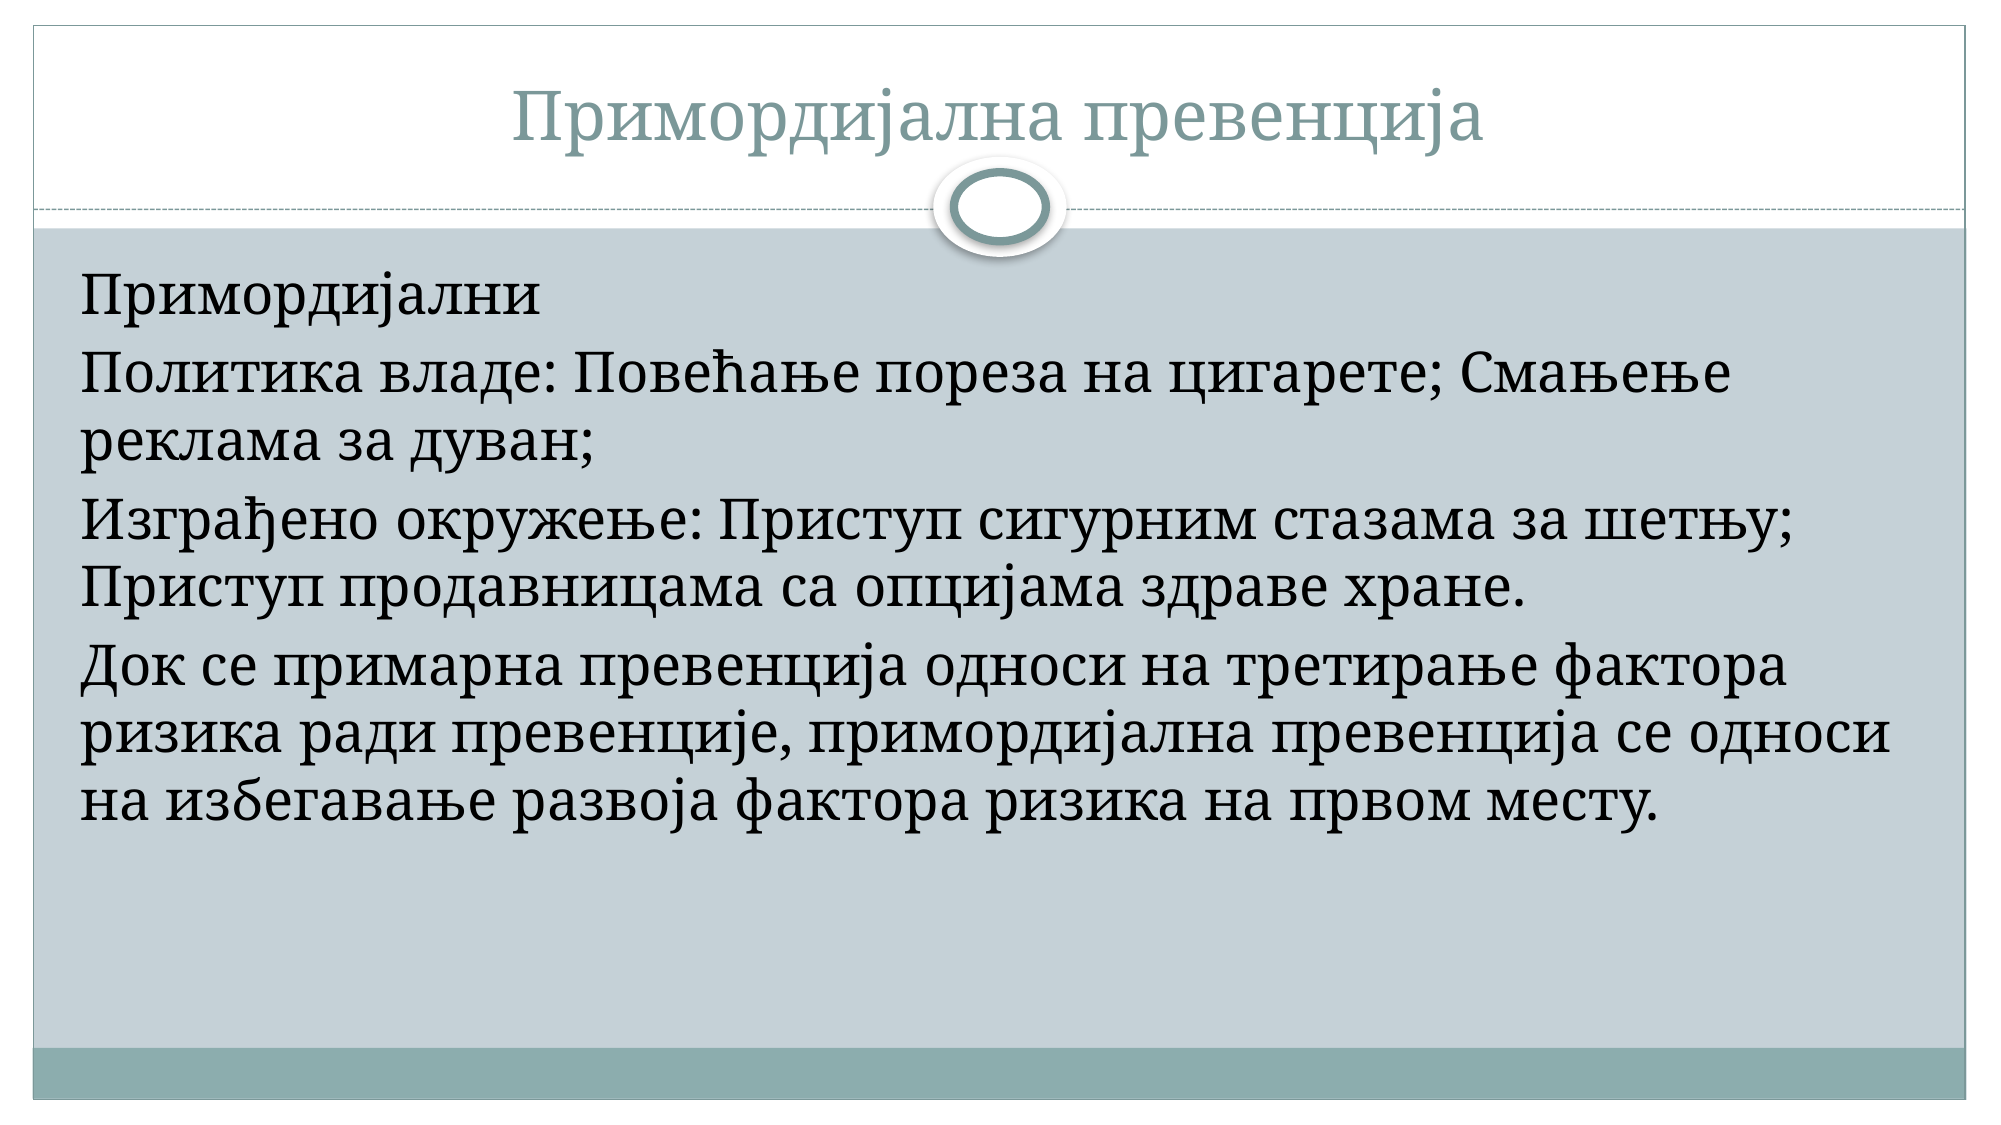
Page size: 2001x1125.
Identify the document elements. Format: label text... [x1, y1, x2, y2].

title Примордијална превенција [66, 37, 1933, 162]
list Примордијални Политика владе: Повећање пореза на цигарете; Смањење реклама за дуван; Изграђено окружење: Приступ сигурним стазама за шетњу; Приступ продавницама са опцијама здраве хране. Док се примарна превенција односи на третирање фактора ризика ради превенције, примордијална превенција се односи на избегавање развоја фактора ризика на првом месту. [66, 250, 1926, 1001]
